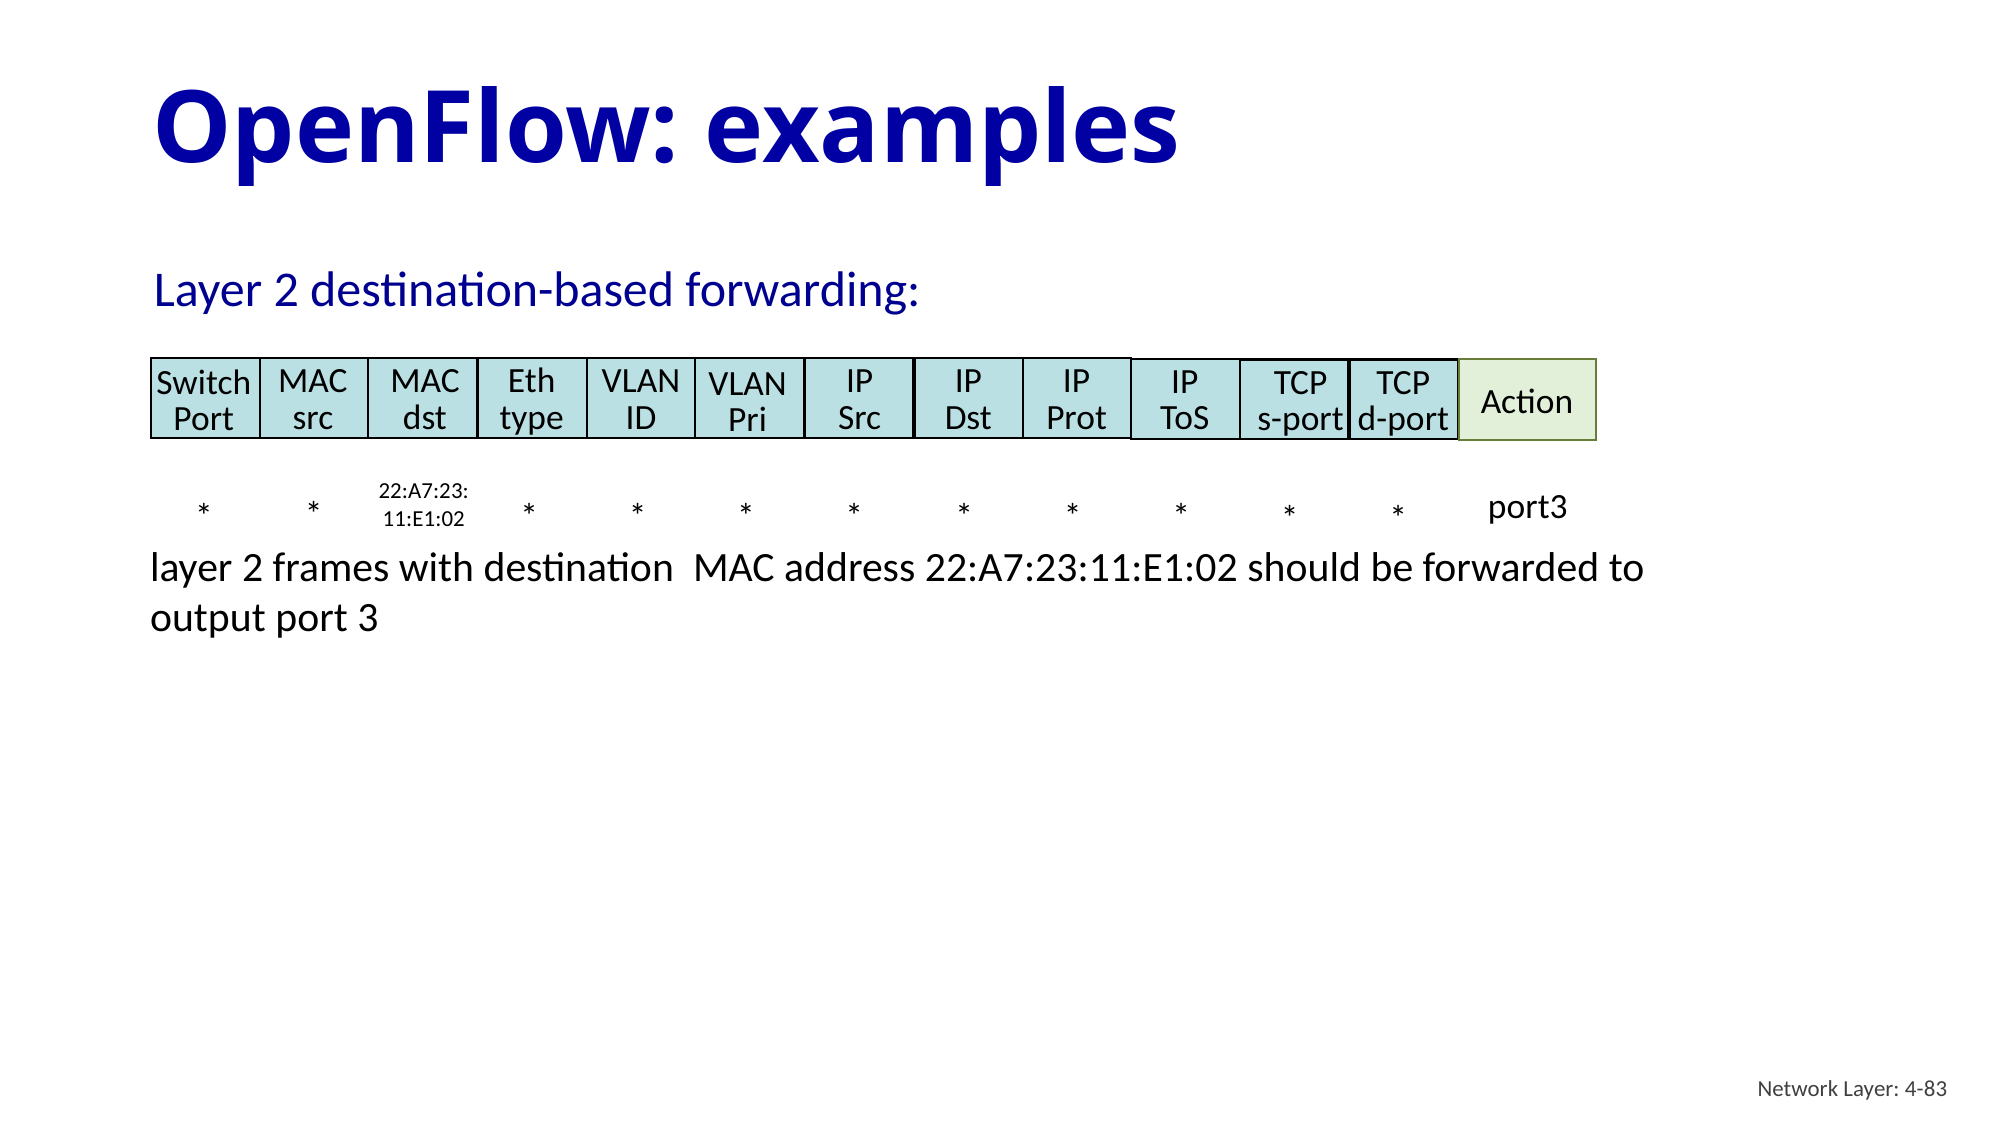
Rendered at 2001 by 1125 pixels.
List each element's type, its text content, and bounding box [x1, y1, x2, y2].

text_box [149, 357, 1597, 446]
slide_number Network Layer: 4-83 [1512, 1056, 1963, 1117]
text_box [149, 477, 1583, 543]
text_box Layer 2 destination-based forwarding: [153, 255, 922, 316]
text_box layer 2 frames with destination MAC address 22:A7:23:11:E1:02 should be forwarded to output port 3 [149, 539, 1683, 640]
title OpenFlow: examples [137, 56, 1863, 204]
